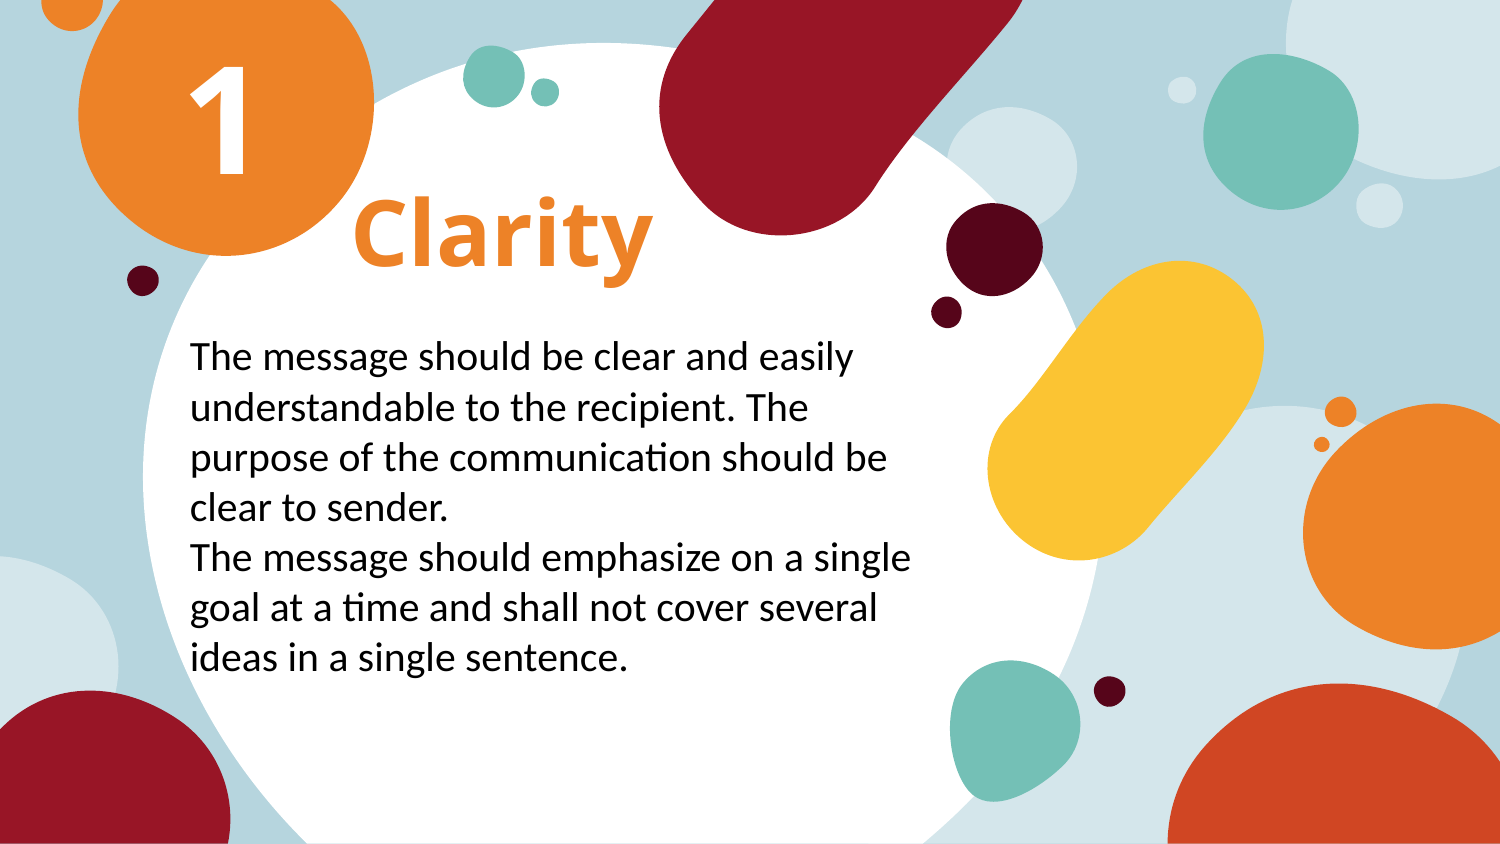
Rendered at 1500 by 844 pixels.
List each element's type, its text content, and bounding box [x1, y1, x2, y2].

title Clarity [350, 168, 655, 285]
text_box The message should be clear and easily understandable to the recipient. The purpose of the communication should be clear to sender. The message should emphasize on a single goal at a time and shall not cover several ideas in a single sentence. [174, 321, 963, 687]
text_box 1 [78, 0, 371, 230]
